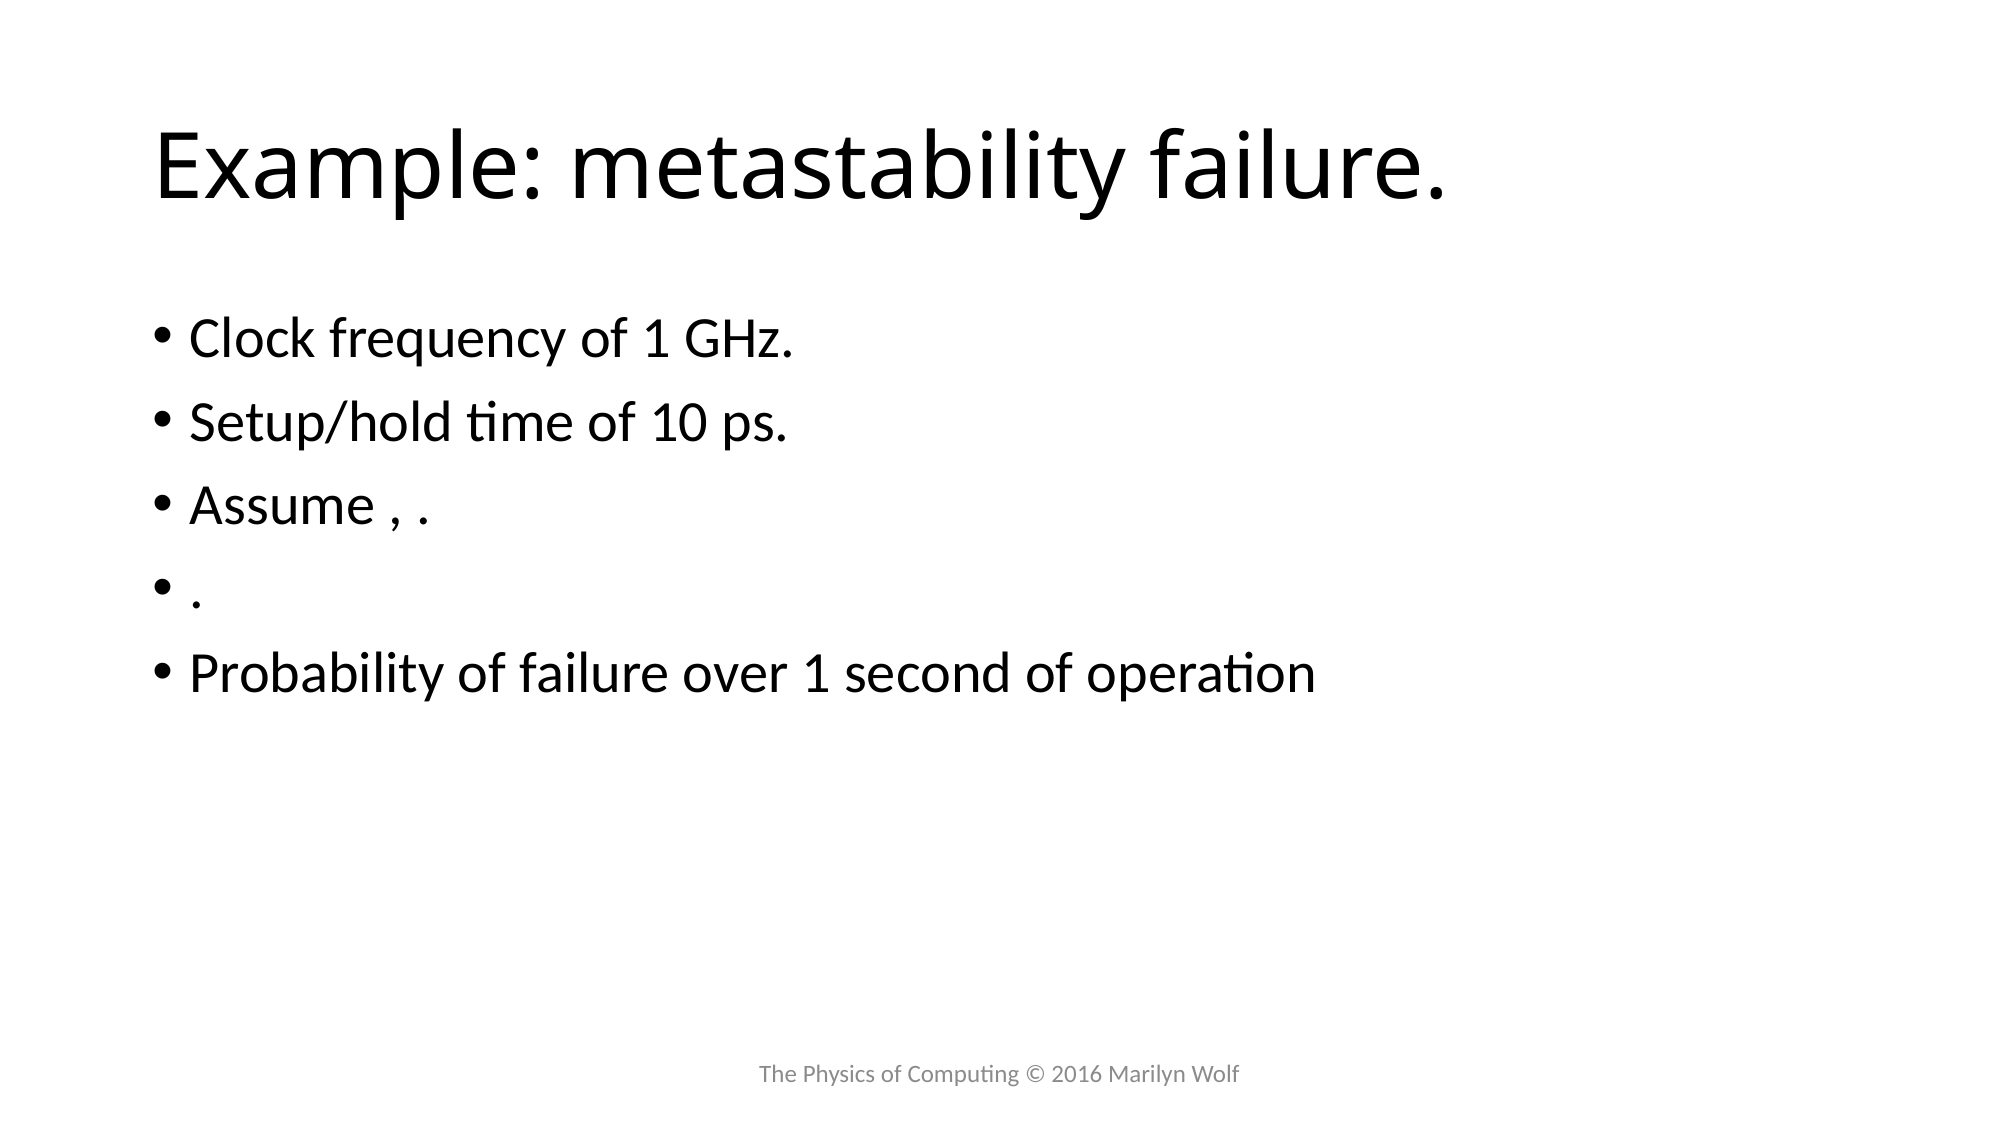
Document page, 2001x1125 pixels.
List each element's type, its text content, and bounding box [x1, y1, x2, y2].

footer The Physics of Computing © 2016 Marilyn Wolf [662, 1042, 1338, 1103]
title Example: metastability failure. [137, 59, 1863, 278]
